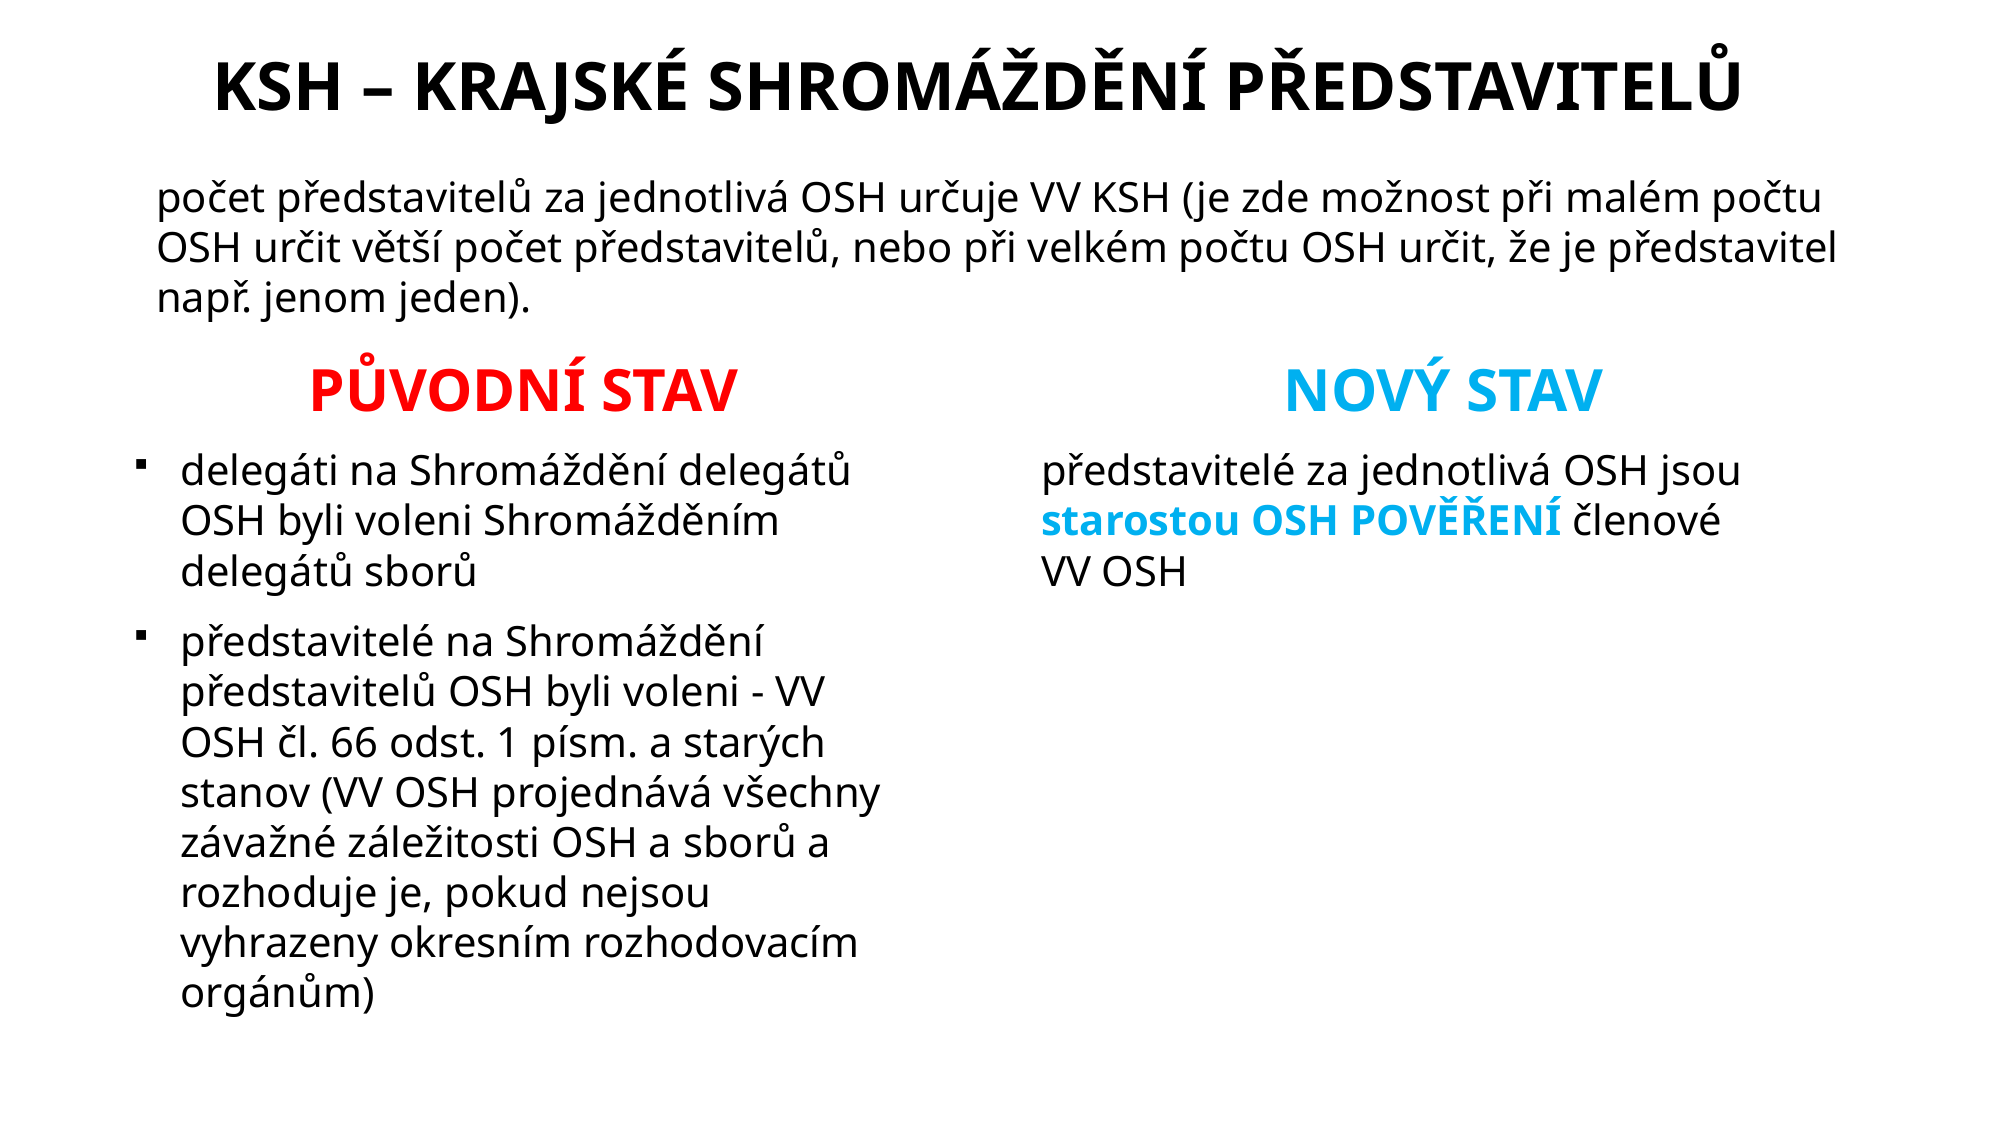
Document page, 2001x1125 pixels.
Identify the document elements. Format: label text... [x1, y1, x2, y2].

list PŮVODNÍ STAV [142, 335, 905, 431]
list představitelé za jednotlivá OSH jsou starostou OSH POVĚŘENÍ členové VV OSH [979, 436, 1788, 1010]
text_box NOVÝ STAV [1062, 335, 1825, 431]
list delegáti na Shromáždění delegátů OSH byli voleni Shromážděním delegátů sborů představitelé na Shromáždění představitelů OSH byli voleni - VV OSH čl. 66 odst. 1 písm. a starých stanov (VV OSH projednává všechny závažné záležitosti OSH a sborů a rozhoduje je, pokud nejsou vyhrazeny okresním rozhodovacím orgánům) [118, 436, 929, 1084]
text_box počet představitelů za jednotlivá OSH určuje VV KSH (je zde možnost při malém počtu OSH určit větší počet představitelů, nebo při velkém počtu OSH určit, že je představitel např. jenom jeden). [141, 163, 1910, 329]
title KSH – Krajské shromáždění představitelů [118, 22, 1841, 146]
